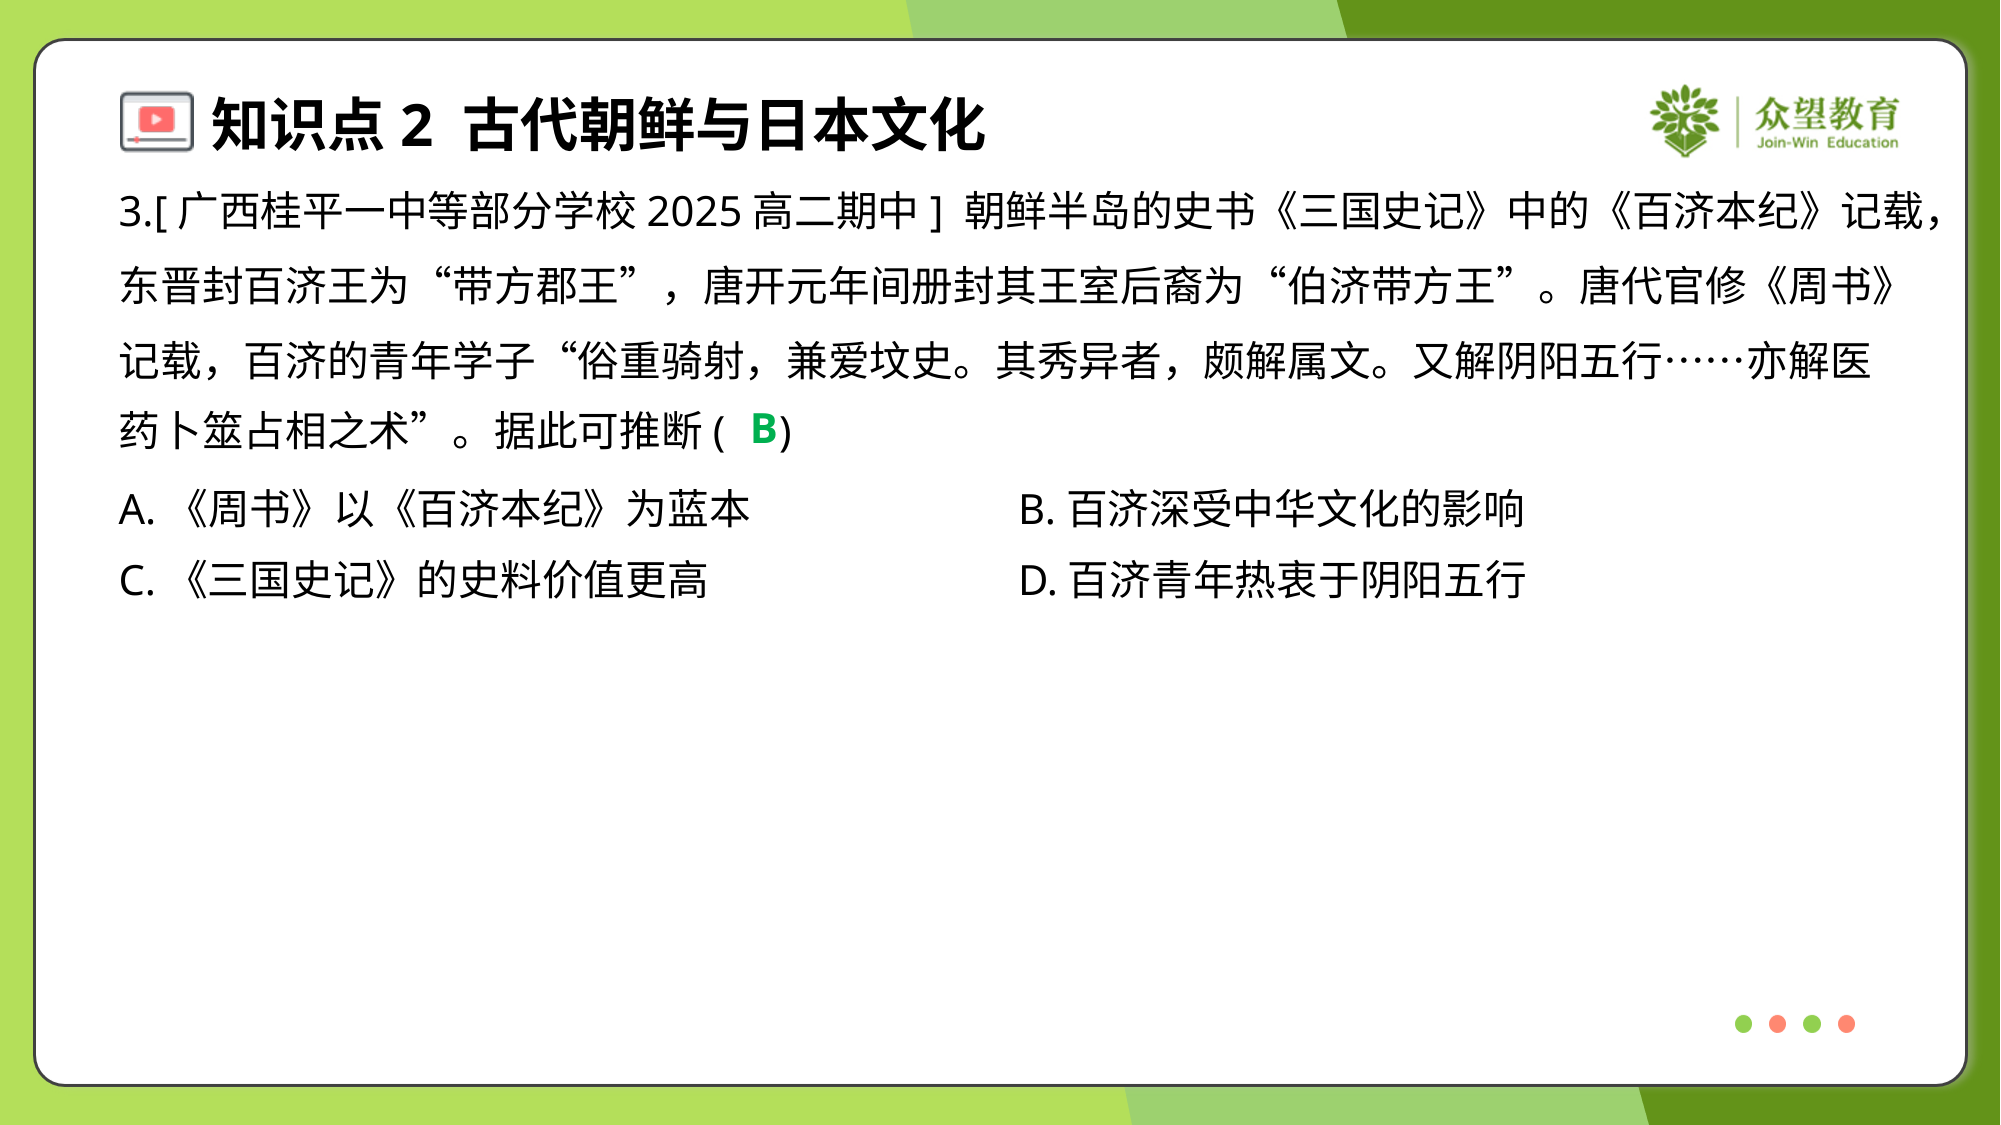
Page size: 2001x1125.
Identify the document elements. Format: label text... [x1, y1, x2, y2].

text_box 3.[广西桂平一中等部分学校2025高二期中] 朝鲜半岛的史书《三国史记》中的《百济本纪》记载， 东晋封百济王为“带方郡王”，唐开元年间册封其王室后裔为“伯济带方王”。唐代官修《周书》 记载，百济的青年学子“俗重骑射，兼爱坟史。其秀异者，颇解属文。又解阴阳五行……亦解医 药卜筮占相之术”。据此可推断( ) [118, 159, 1883, 448]
text_box A.《周书》以《百济本纪》为蓝本 B.百济深受中华文化的影响 C.《三国史记》的史料价值更高 D.百济青年热衷于阴阳五行 [118, 457, 1883, 597]
text_box B [734, 381, 794, 446]
picture [0, 0, 2000, 1125]
